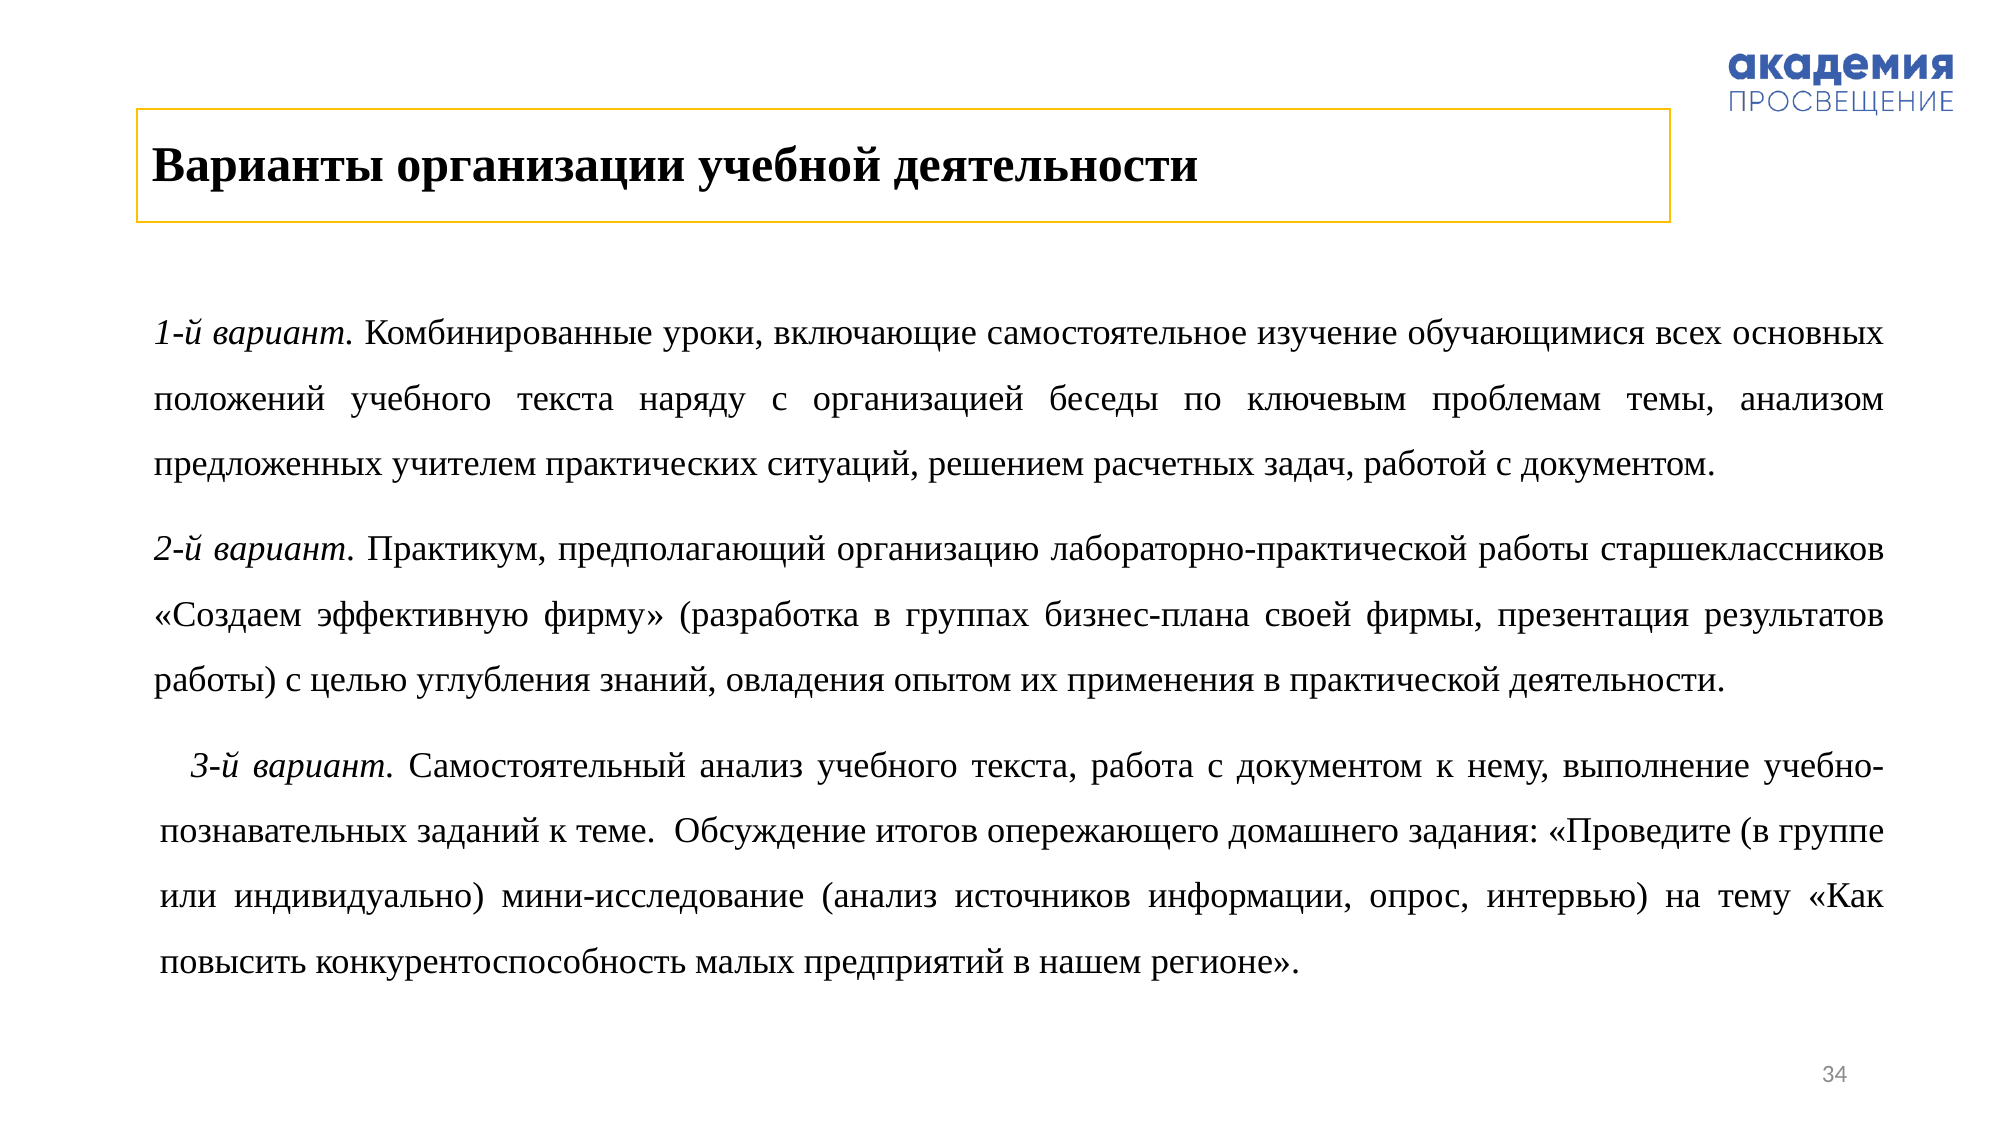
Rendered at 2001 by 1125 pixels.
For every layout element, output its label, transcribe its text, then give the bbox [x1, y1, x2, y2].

picture [1714, 33, 1969, 133]
slide_number 34 [1412, 1042, 1863, 1103]
title Варианты организации учебной деятельности [136, 108, 1671, 223]
list 1-й вариант. Комбинированные уроки, включающие самостоятельное изучение обучающимися всех основных положений учебного текста наряду с организацией беседы по ключевым проблемам темы, анализом предложенных учителем практических ситуаций, решением расчетных задач, работой с документом. 2-й вариант. Практикум, предполагающий организацию лабораторно-практической работы старшеклассников «Создаем эффективную фирму» (разработка в группах бизнес-плана своей фирмы, презентация результатов работы) с целью углубления знаний, овладения опытом их применения в практической деятельности. 3-й вариант. Самостоятельный анализ учебного текста, работа с документом к нему, выполнение учебно-познавательных заданий к теме. Обсуждение итогов опережающего домашнего задания: «Проведите (в группе или индивидуально) мини-исследование (анализ источников информации, опрос, интервью) на тему «Как повысить конкурентоспособность малых предприятий в нашем регионе». [138, 278, 1900, 999]
